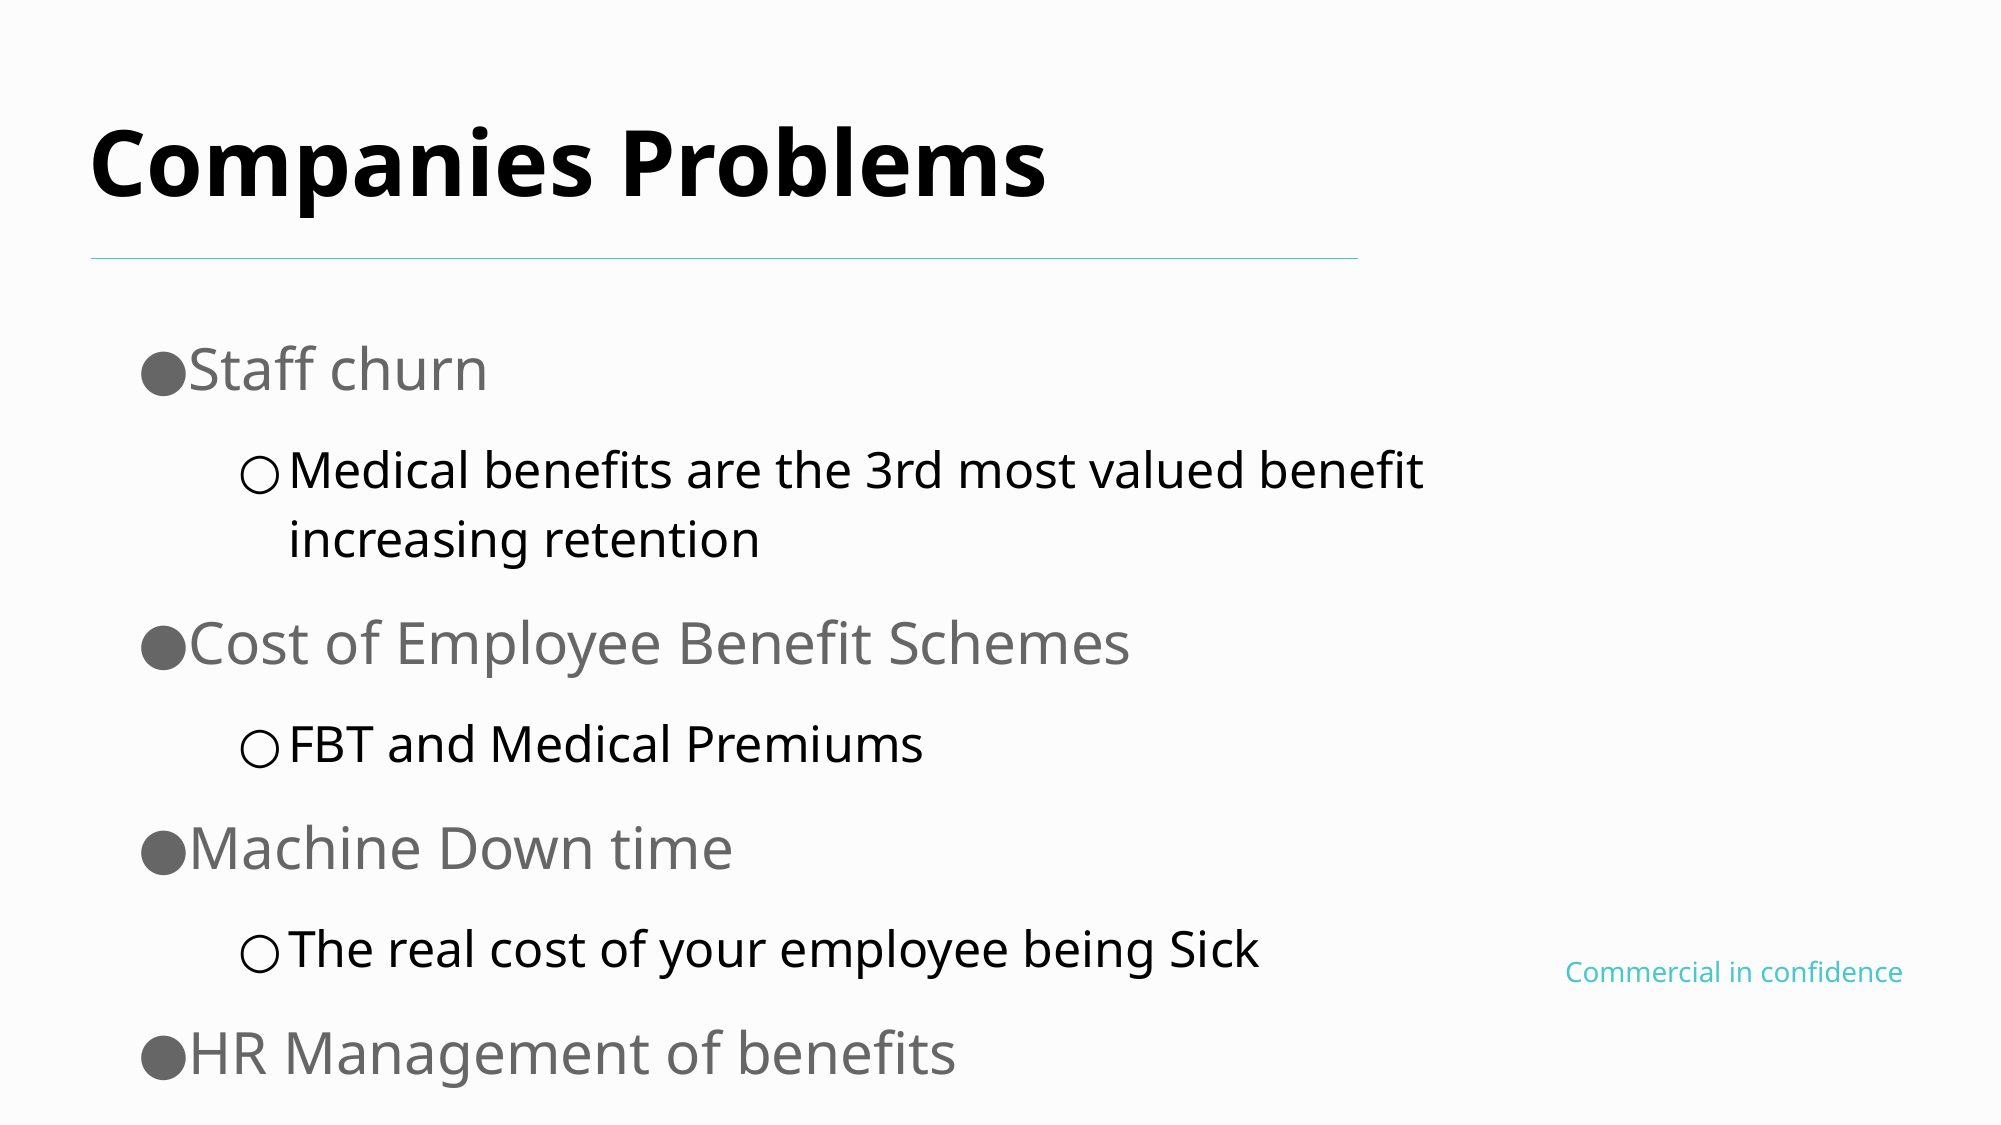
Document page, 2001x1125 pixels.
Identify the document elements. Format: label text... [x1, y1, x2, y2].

list Staff churn Medical benefits are the 3rd most valued benefit increasing retention Cost of Employee Benefit Schemes FBT and Medical Premiums Machine Down time The real cost of your employee being Sick HR Management of benefits [68, 301, 1676, 859]
title Companies Problems [68, 97, 1932, 223]
list Commercial in confidence [1545, 930, 1955, 1003]
